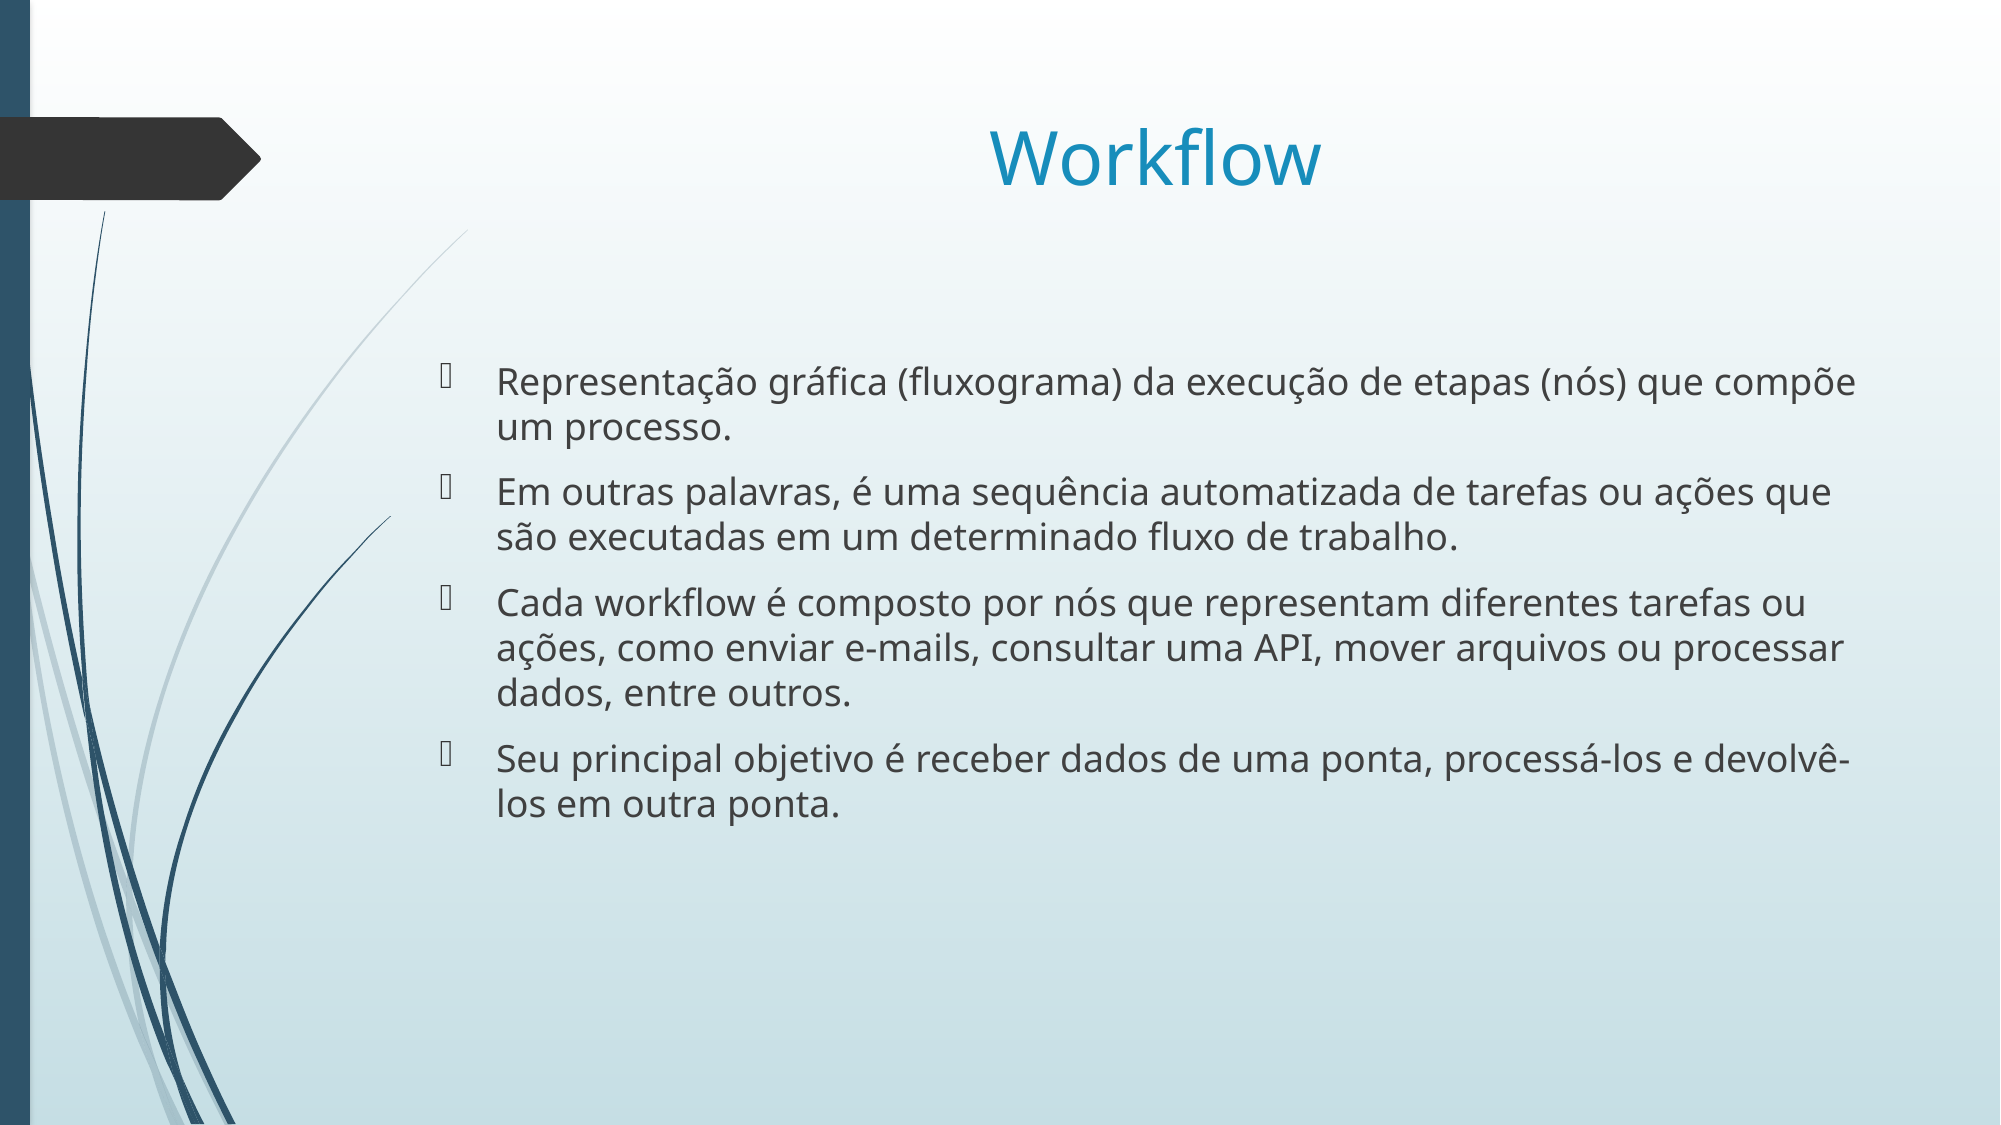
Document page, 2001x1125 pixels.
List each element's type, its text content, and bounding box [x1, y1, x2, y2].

list Representação gráfica (fluxograma) da execução de etapas (nós) que compõe um processo. Em outras palavras, é uma sequência automatizada de tarefas ou ações que são executadas em um determinado fluxo de trabalho. Cada workflow é composto por nós que representam diferentes tarefas ou ações, como enviar e-mails, consultar uma API, mover arquivos ou processar dados, entre outros. Seu principal objetivo é receber dados de uma ponta, processá-los e devolvê-los em outra ponta. [424, 350, 1887, 970]
title Workflow [425, 102, 1888, 313]
